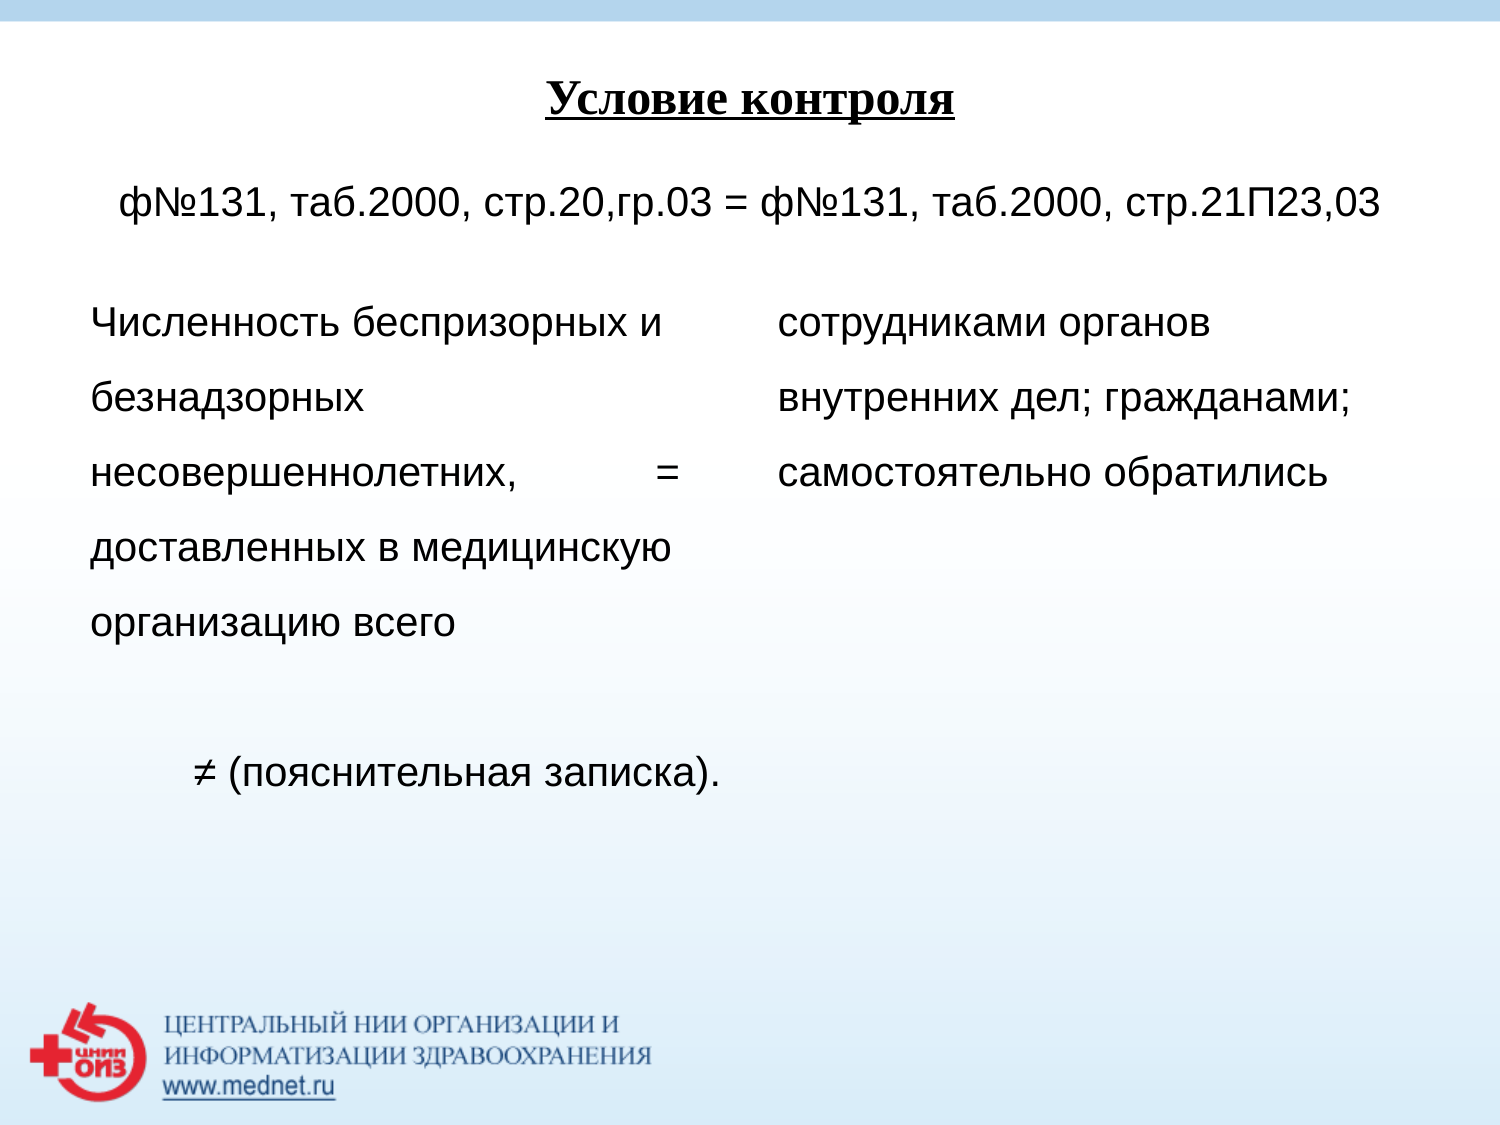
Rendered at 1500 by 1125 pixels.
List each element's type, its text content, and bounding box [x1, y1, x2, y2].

list сотрудниками органов внутренних дел; гражданами; самостоятельно обратились [762, 262, 1425, 1005]
picture [0, 0, 1500, 1125]
title Условие контроля ф№131, таб.2000, стр.20,гр.03 = ф№131, таб.2000, стр.21П23,03 [75, 50, 1425, 238]
list Численность беспризорных и безнадзорных несовершеннолетних, = доставленных в медицинскую организацию всего ≠ (пояснительная записка). [75, 262, 738, 1005]
